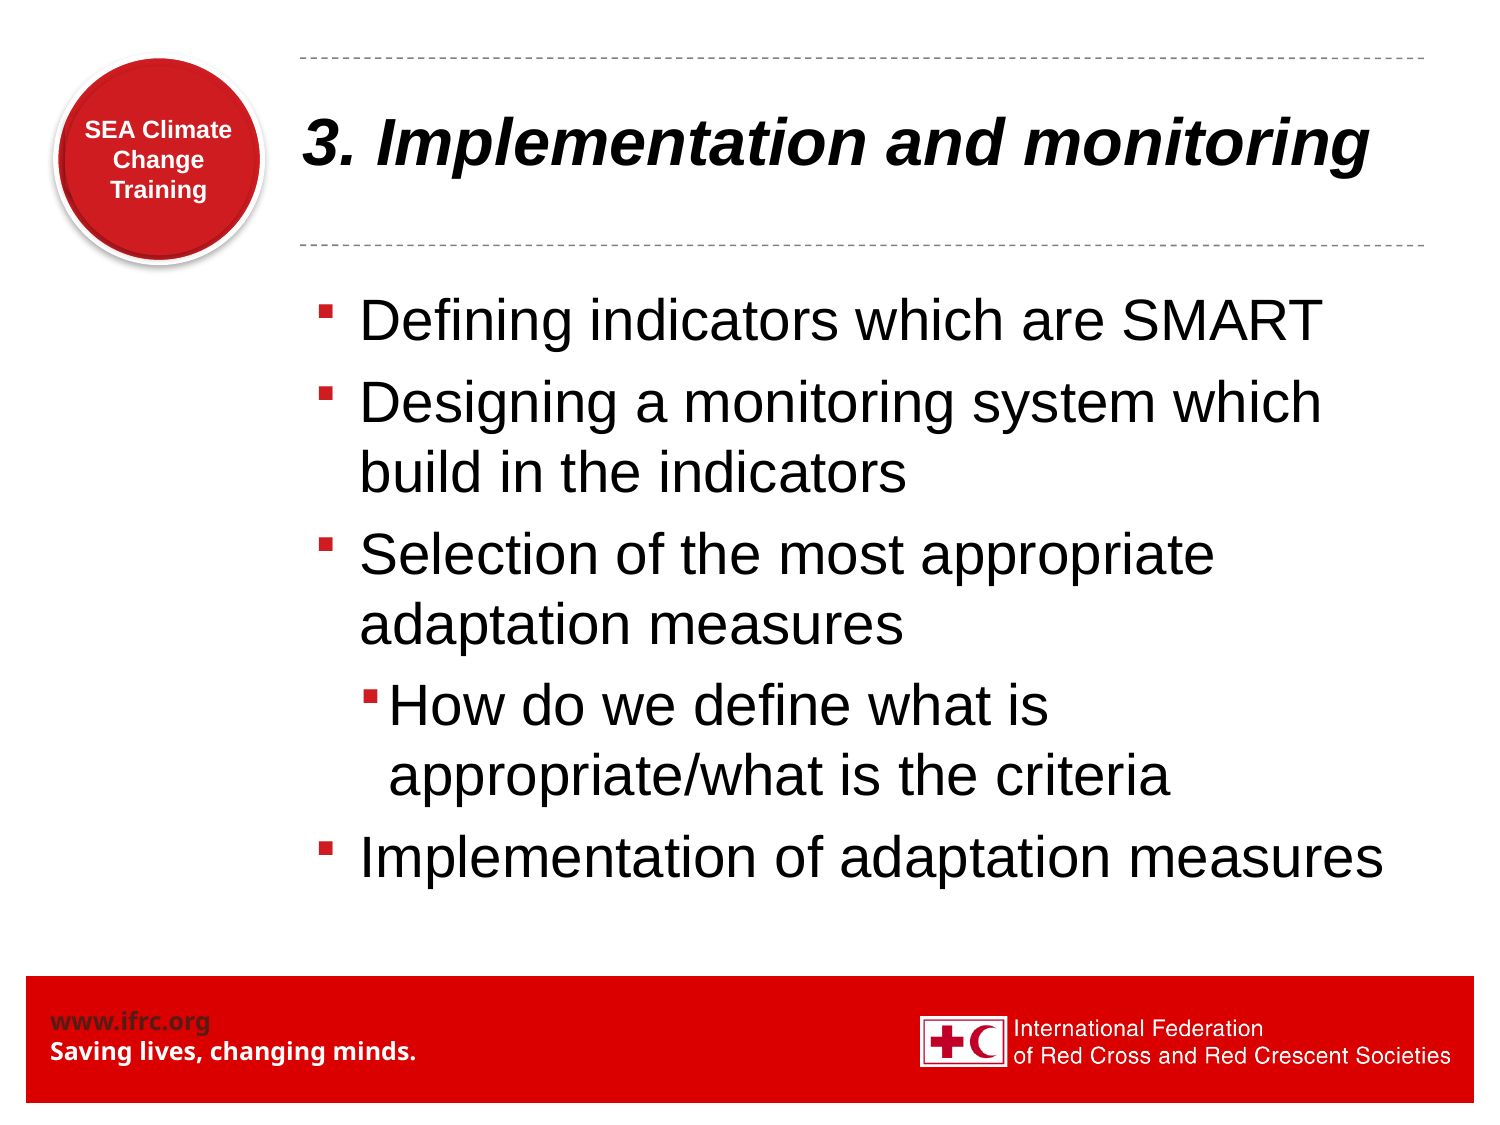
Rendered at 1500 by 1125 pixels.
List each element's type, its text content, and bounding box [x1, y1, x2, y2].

list Defining indicators which are SMART Designing a monitoring system which build in the indicators Selection of the most appropriate adaptation measures How do we define what is appropriate/what is the criteria Implementation of adaptation measures [300, 275, 1425, 963]
title 3. Implementation and monitoring [287, 45, 1425, 233]
picture [920, 1016, 1450, 1067]
